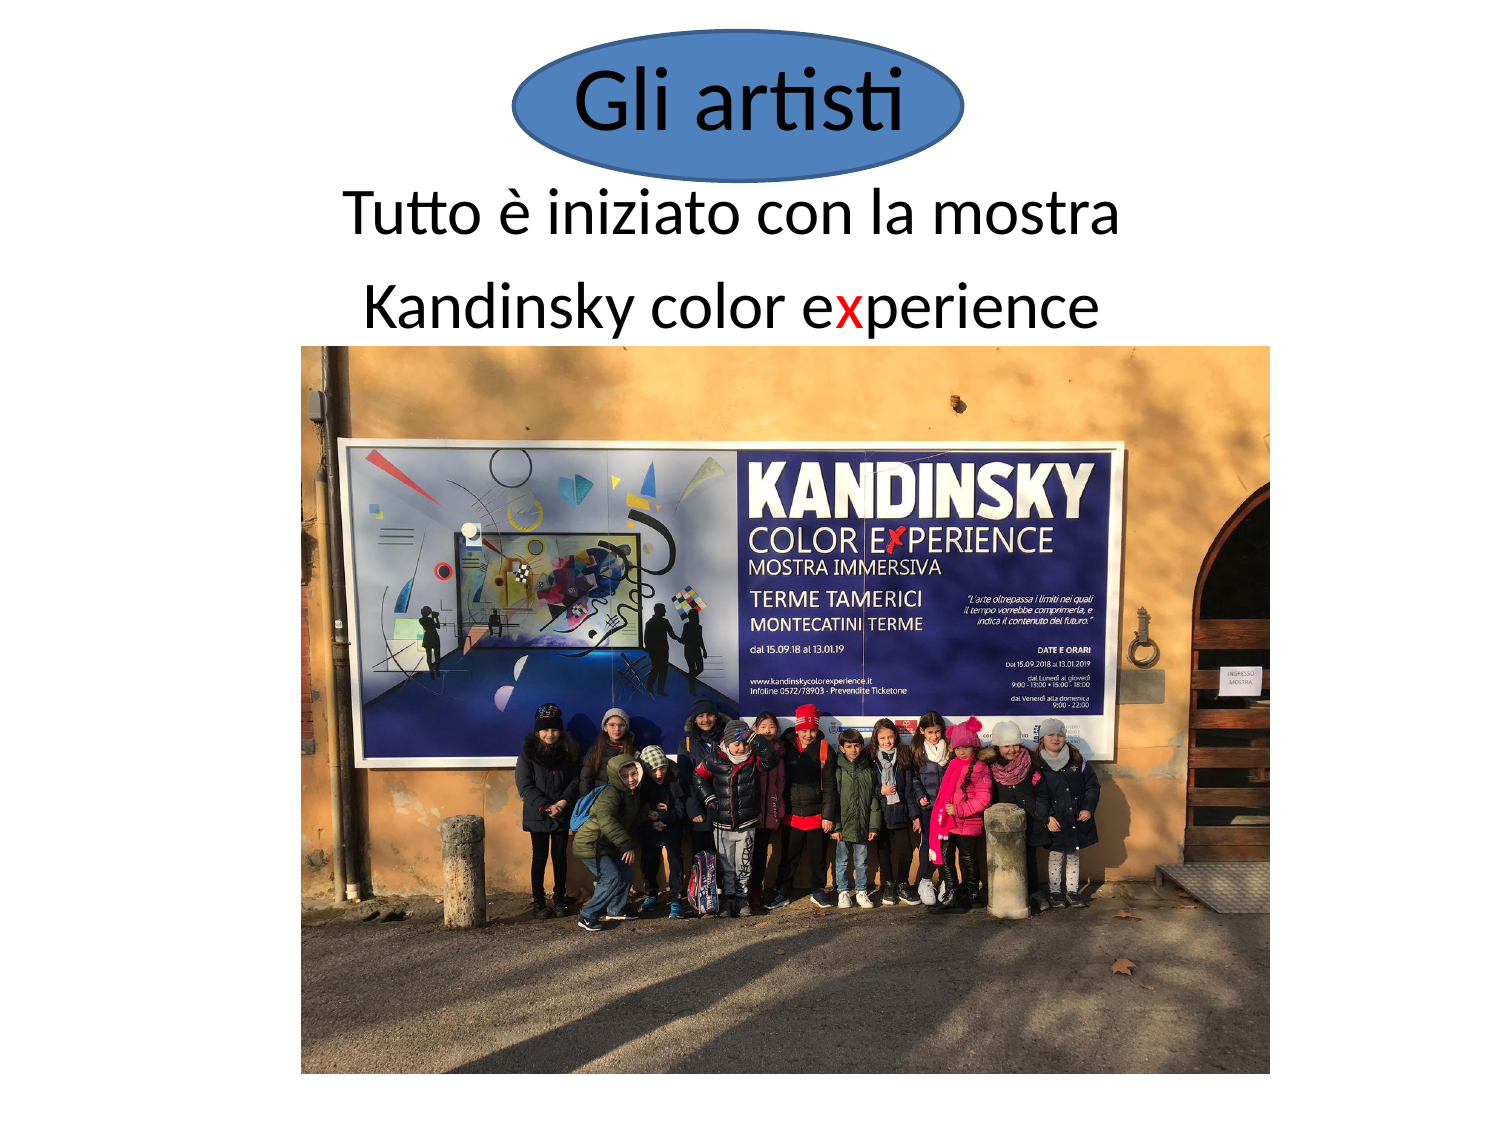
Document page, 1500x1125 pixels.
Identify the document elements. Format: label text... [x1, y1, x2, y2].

picture [300, 346, 1270, 1074]
title Gli artisti [64, 0, 1416, 160]
list Tutto è iniziato con la mostra Kandinsky color experience [64, 160, 1416, 904]
